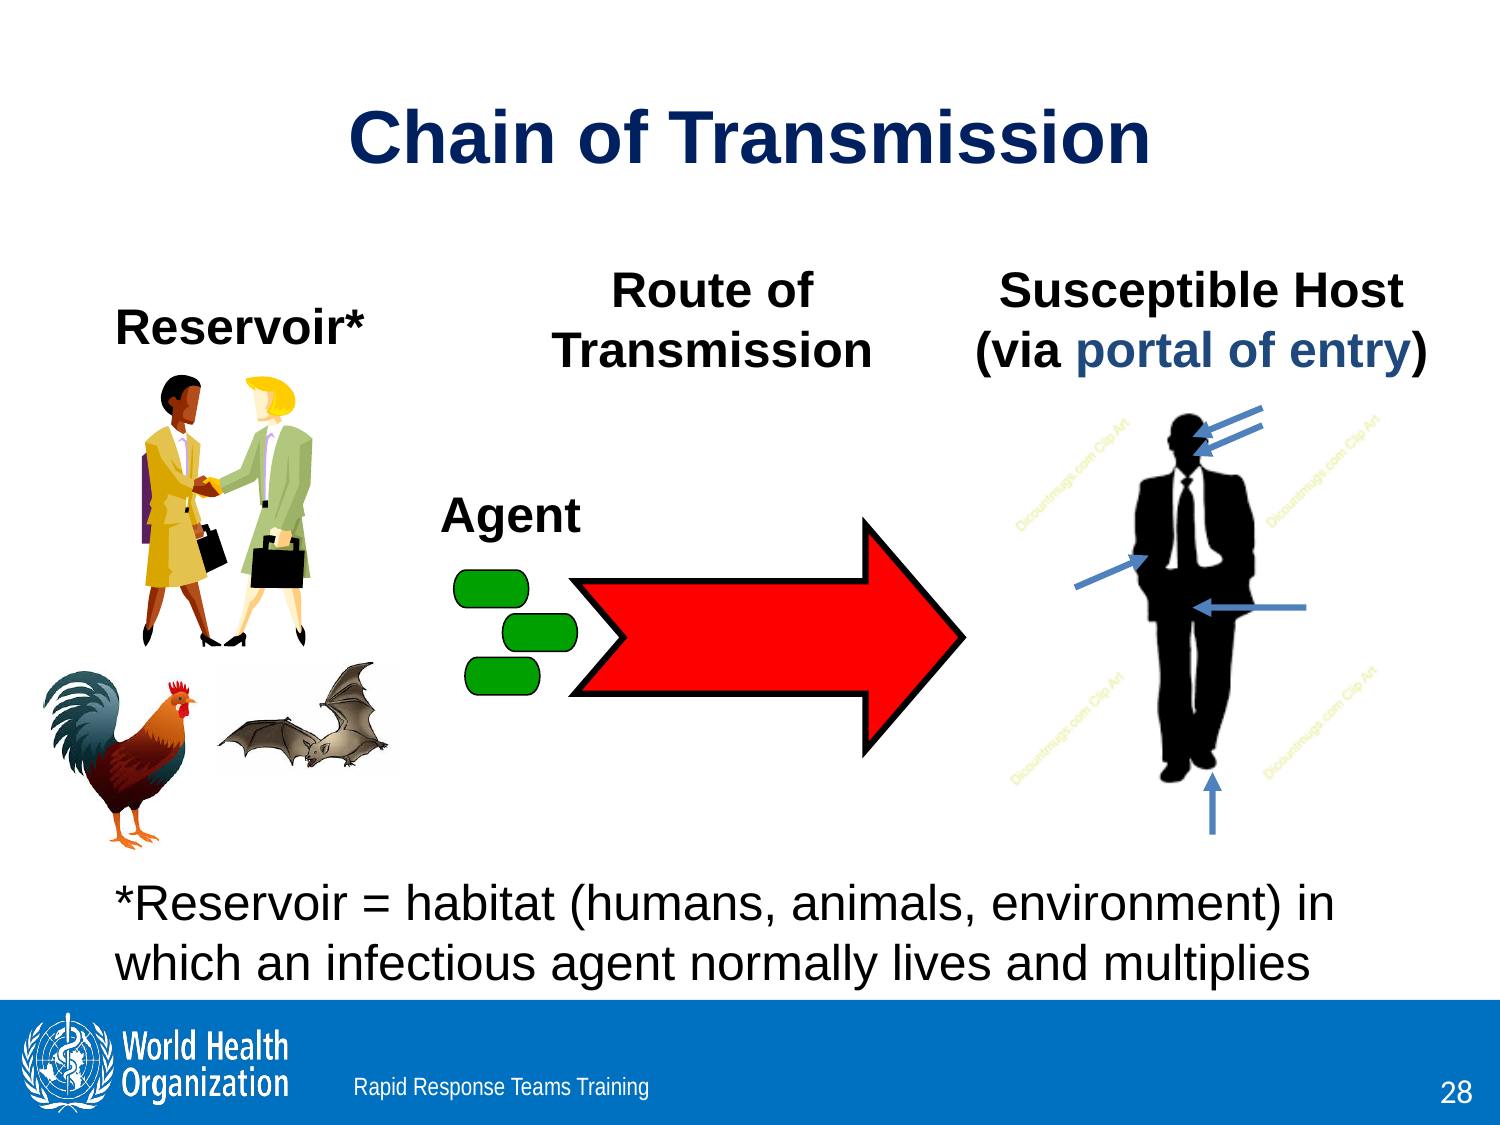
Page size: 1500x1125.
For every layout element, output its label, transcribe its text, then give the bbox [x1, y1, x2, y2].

text_box [574, 524, 963, 750]
text_box [464, 657, 540, 695]
text_box *Reservoir = habitat (humans, animals, environment) in which an infectious agent normally lives and multiplies [99, 863, 1434, 998]
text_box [141, 374, 313, 647]
text_box Susceptible Host (via portal of entry) [951, 249, 1452, 385]
picture [1001, 407, 1384, 790]
text_box [37, 139, 1438, 1110]
text_box [502, 613, 578, 652]
text_box Reservoir* [99, 287, 450, 363]
text_box [453, 570, 529, 608]
picture [217, 661, 398, 778]
text_box Route of Transmission [524, 249, 900, 385]
text_box Chain of Transmission [62, 81, 1439, 244]
picture [43, 670, 198, 850]
picture [21, 1012, 288, 1113]
text_box Agent [425, 474, 613, 550]
